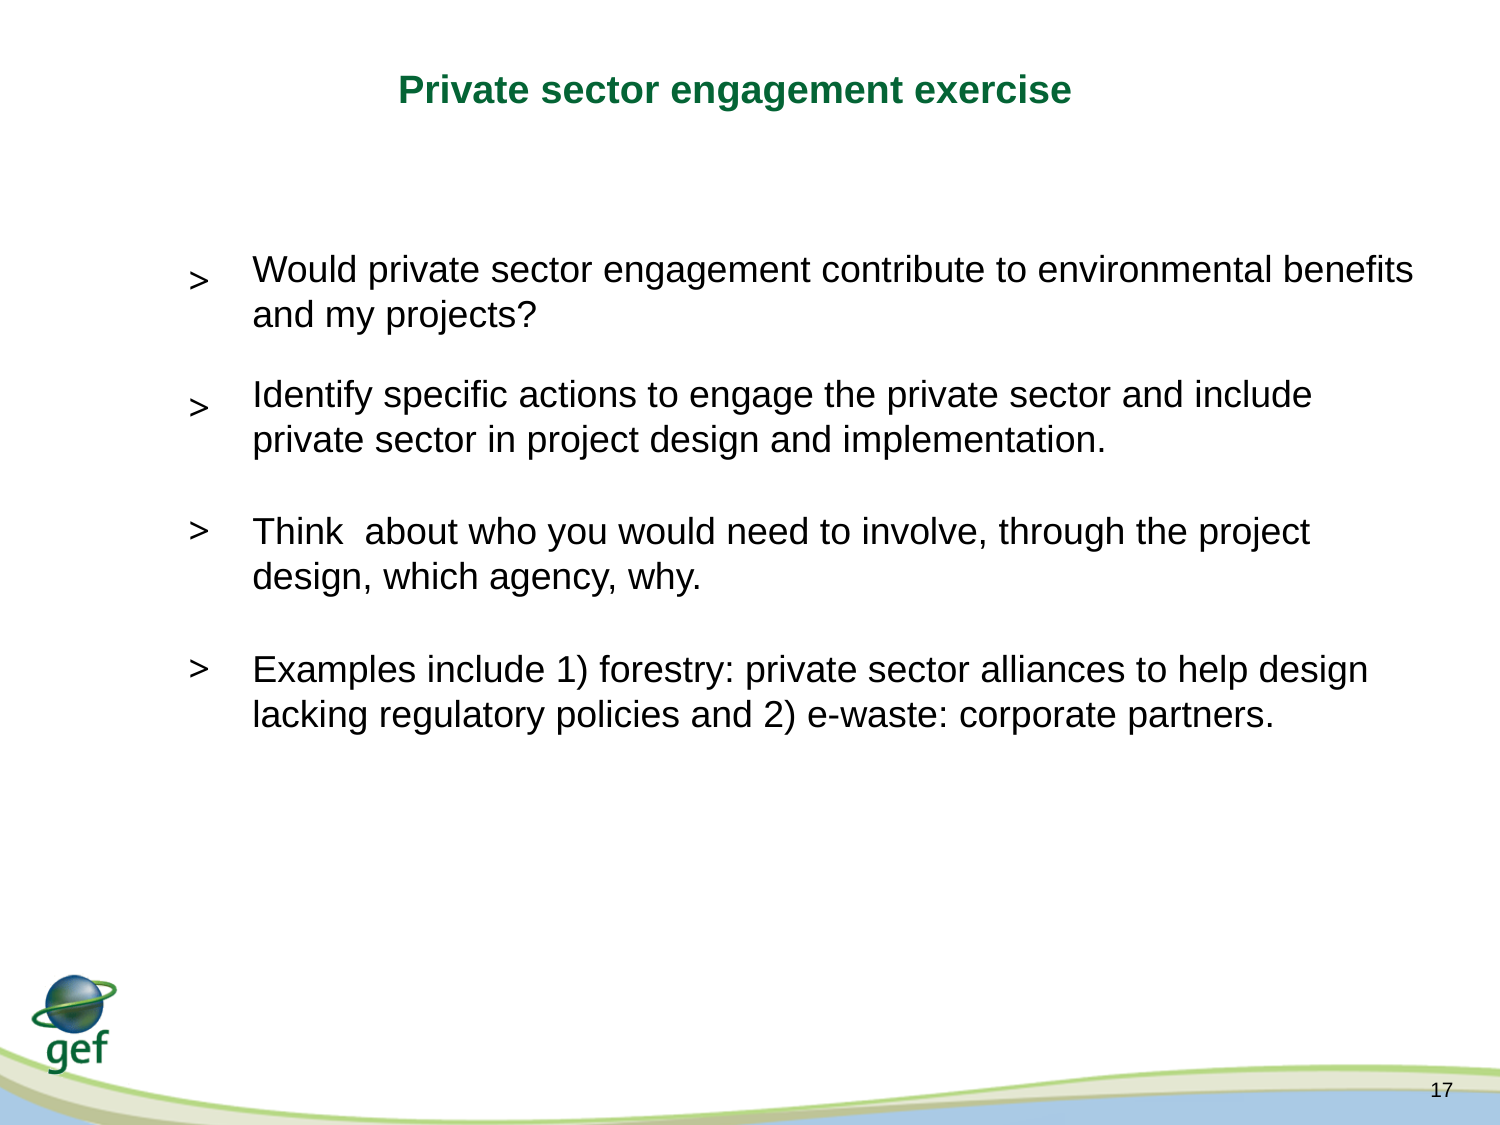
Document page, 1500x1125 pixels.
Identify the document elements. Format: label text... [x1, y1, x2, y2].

text_box > [174, 637, 226, 698]
text_box > [174, 376, 226, 437]
text_box > [174, 249, 226, 310]
text_box Identify specific actions to engage the private sector and include private sector in project design and implementation. [237, 362, 1388, 468]
picture [0, 922, 1500, 1125]
text_box Examples include 1) forestry: private sector alliances to help design lacking regulatory policies and 2) e-waste: corporate partners. [237, 637, 1450, 743]
text_box Think about who you would need to involve, through the project design, which agency, why. [237, 499, 1375, 605]
text_box > [174, 499, 226, 560]
title Private sector engagement exercise [19, 63, 1463, 113]
text_box Would private sector engagement contribute to environmental benefits and my projects? [237, 237, 1475, 343]
